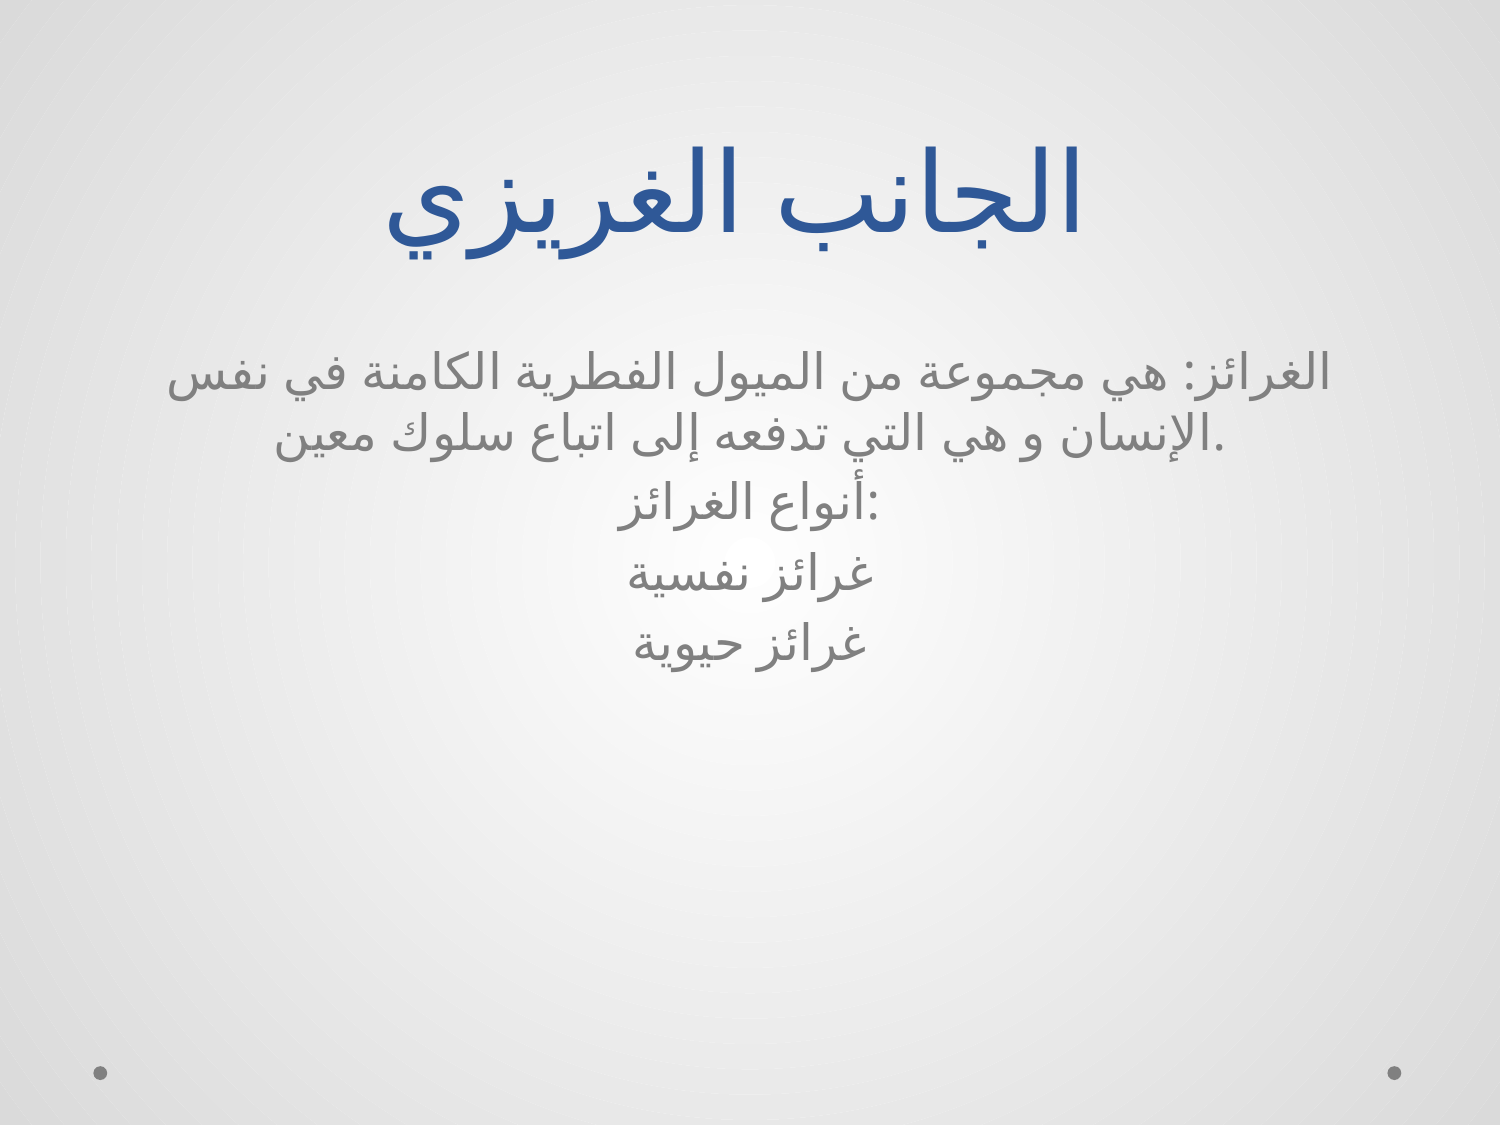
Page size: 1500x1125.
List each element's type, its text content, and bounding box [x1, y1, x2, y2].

title الجانب الغريزي [75, 0, 1425, 262]
list الغرائز: هي مجموعة من الميول الفطرية الكامنة في نفس الإنسان و هي التي تدفعه إلى اتباع سلوك معين. أنواع الغرائز: غرائز نفسية غرائز حيوية [75, 262, 1425, 1005]
